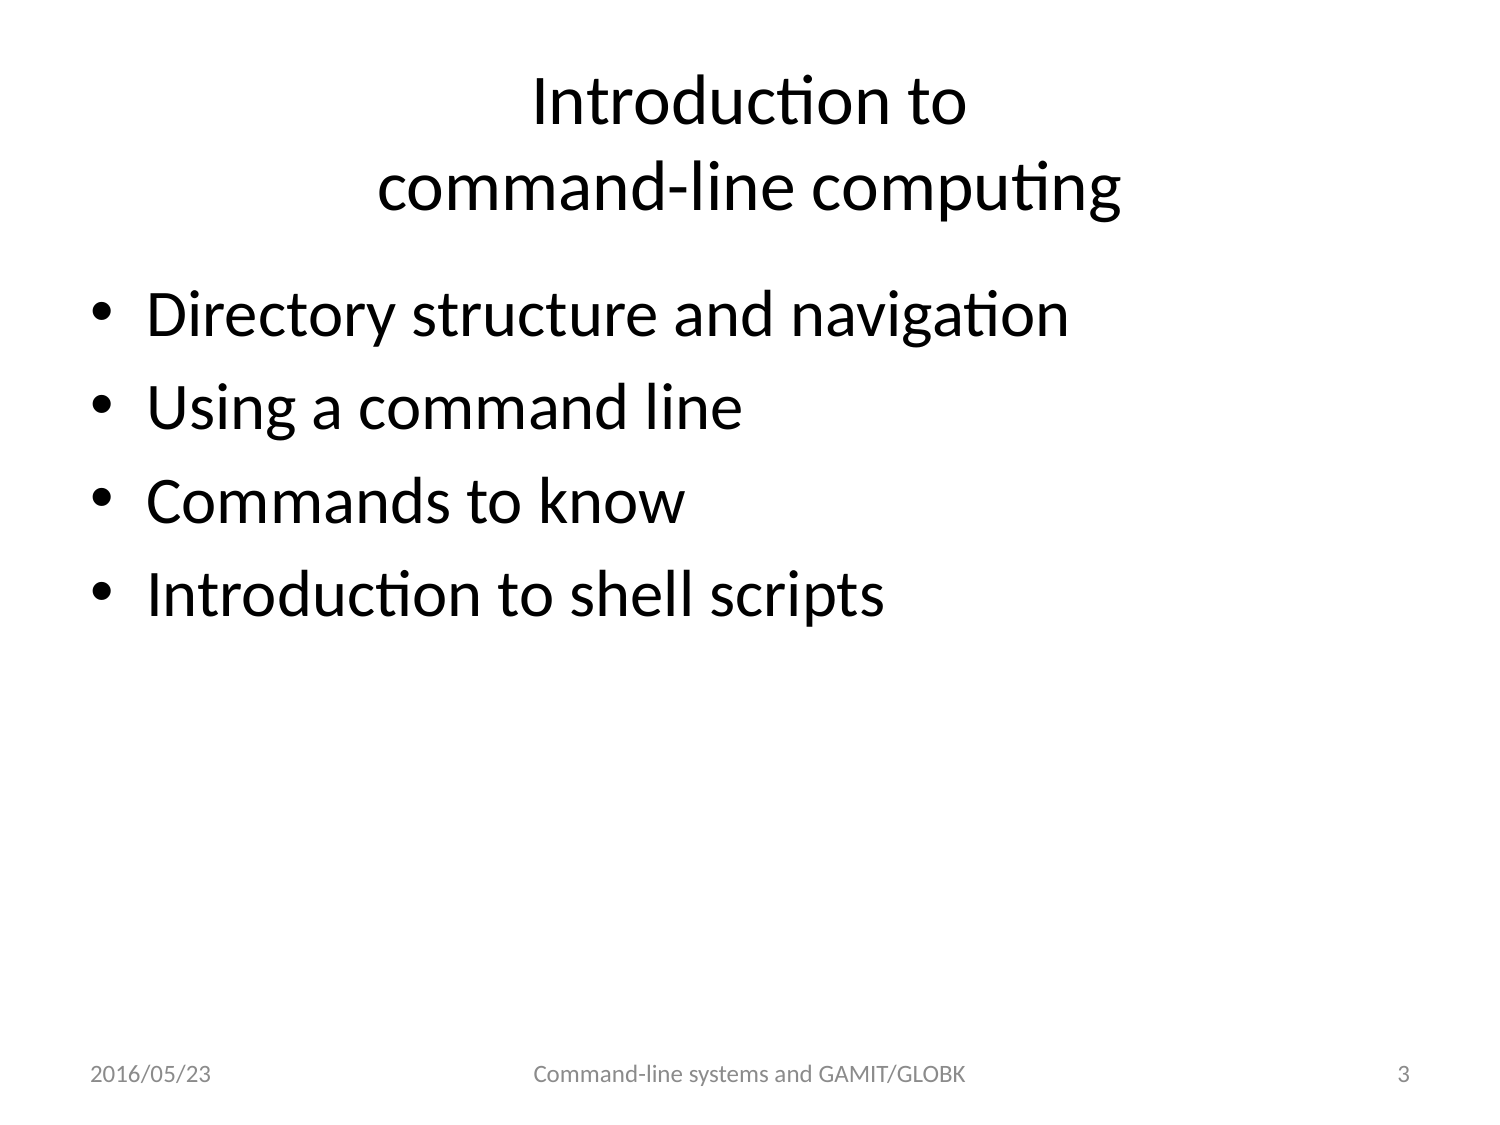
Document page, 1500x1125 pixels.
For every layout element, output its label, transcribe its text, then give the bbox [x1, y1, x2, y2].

list Directory structure and navigation Using a command line Commands to know Introduction to shell scripts [75, 262, 1425, 1005]
footer Command-line systems and GAMIT/GLOBK [512, 1042, 988, 1103]
title Introduction to command-line computing [75, 45, 1425, 233]
slide_number 3 [1074, 1042, 1425, 1103]
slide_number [75, 1042, 425, 1103]
